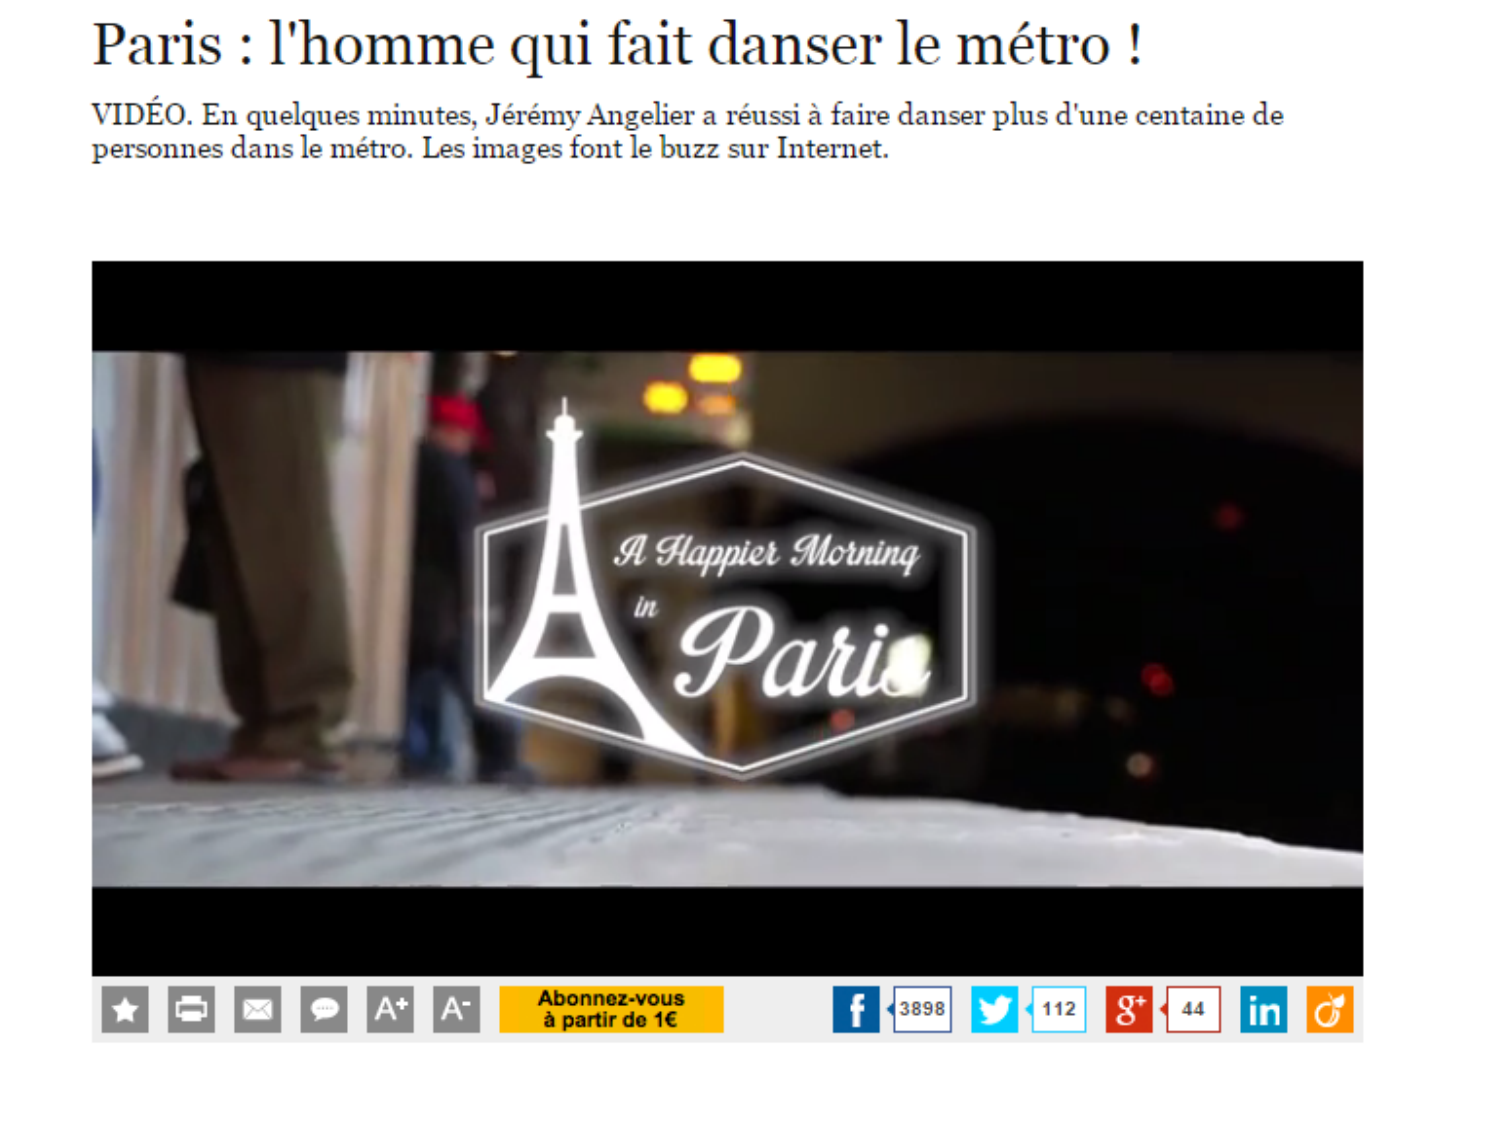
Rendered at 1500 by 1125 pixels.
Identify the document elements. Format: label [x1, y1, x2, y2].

picture [73, 15, 1395, 1084]
